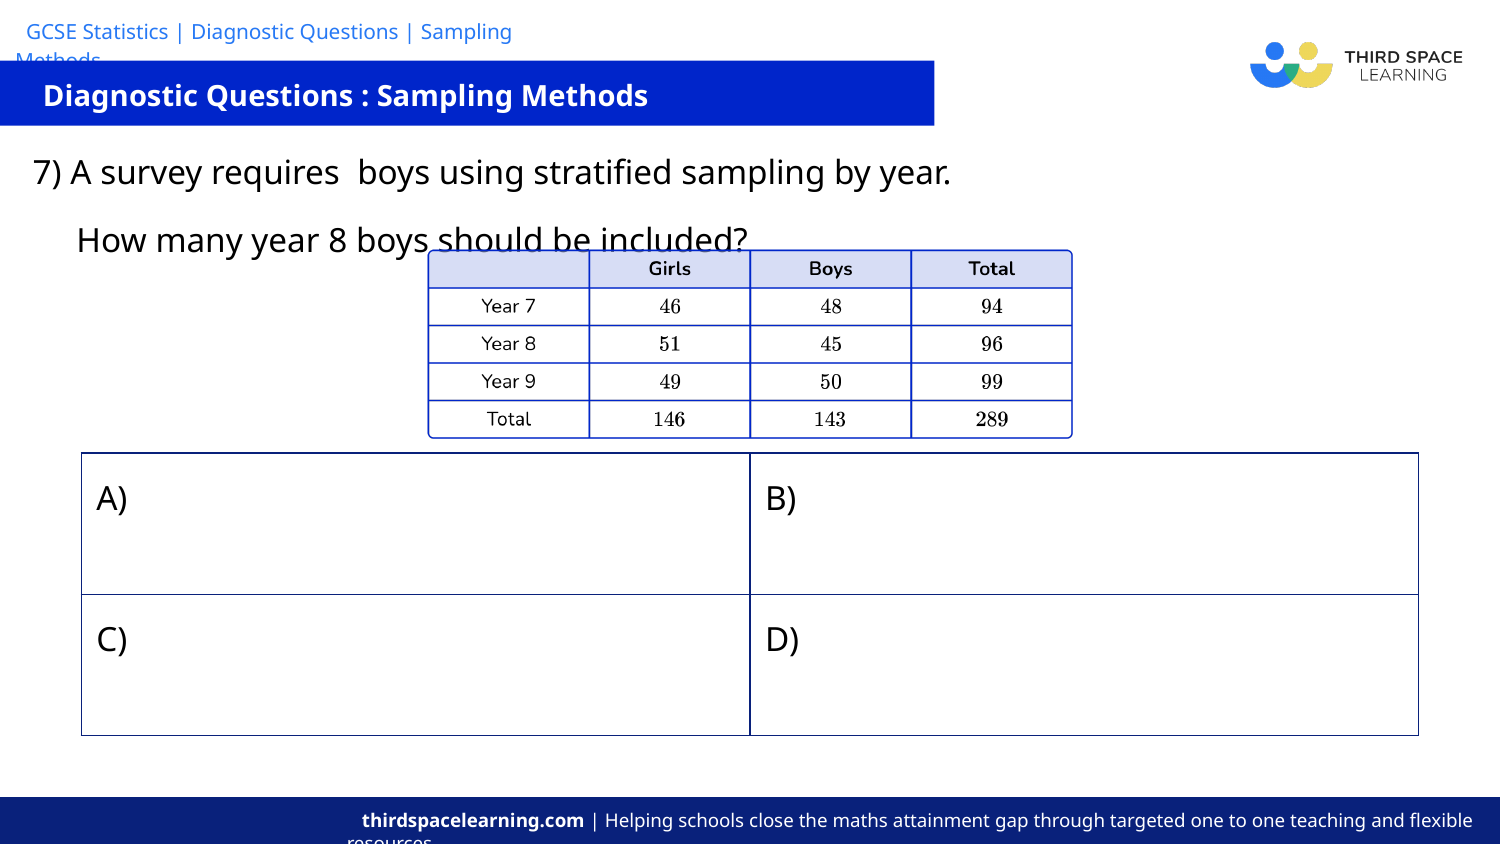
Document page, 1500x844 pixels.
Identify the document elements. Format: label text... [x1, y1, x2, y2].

picture [1250, 33, 1465, 99]
picture [427, 248, 1073, 439]
text_box Diagnostic Questions : Sampling Methods [27, 61, 778, 127]
